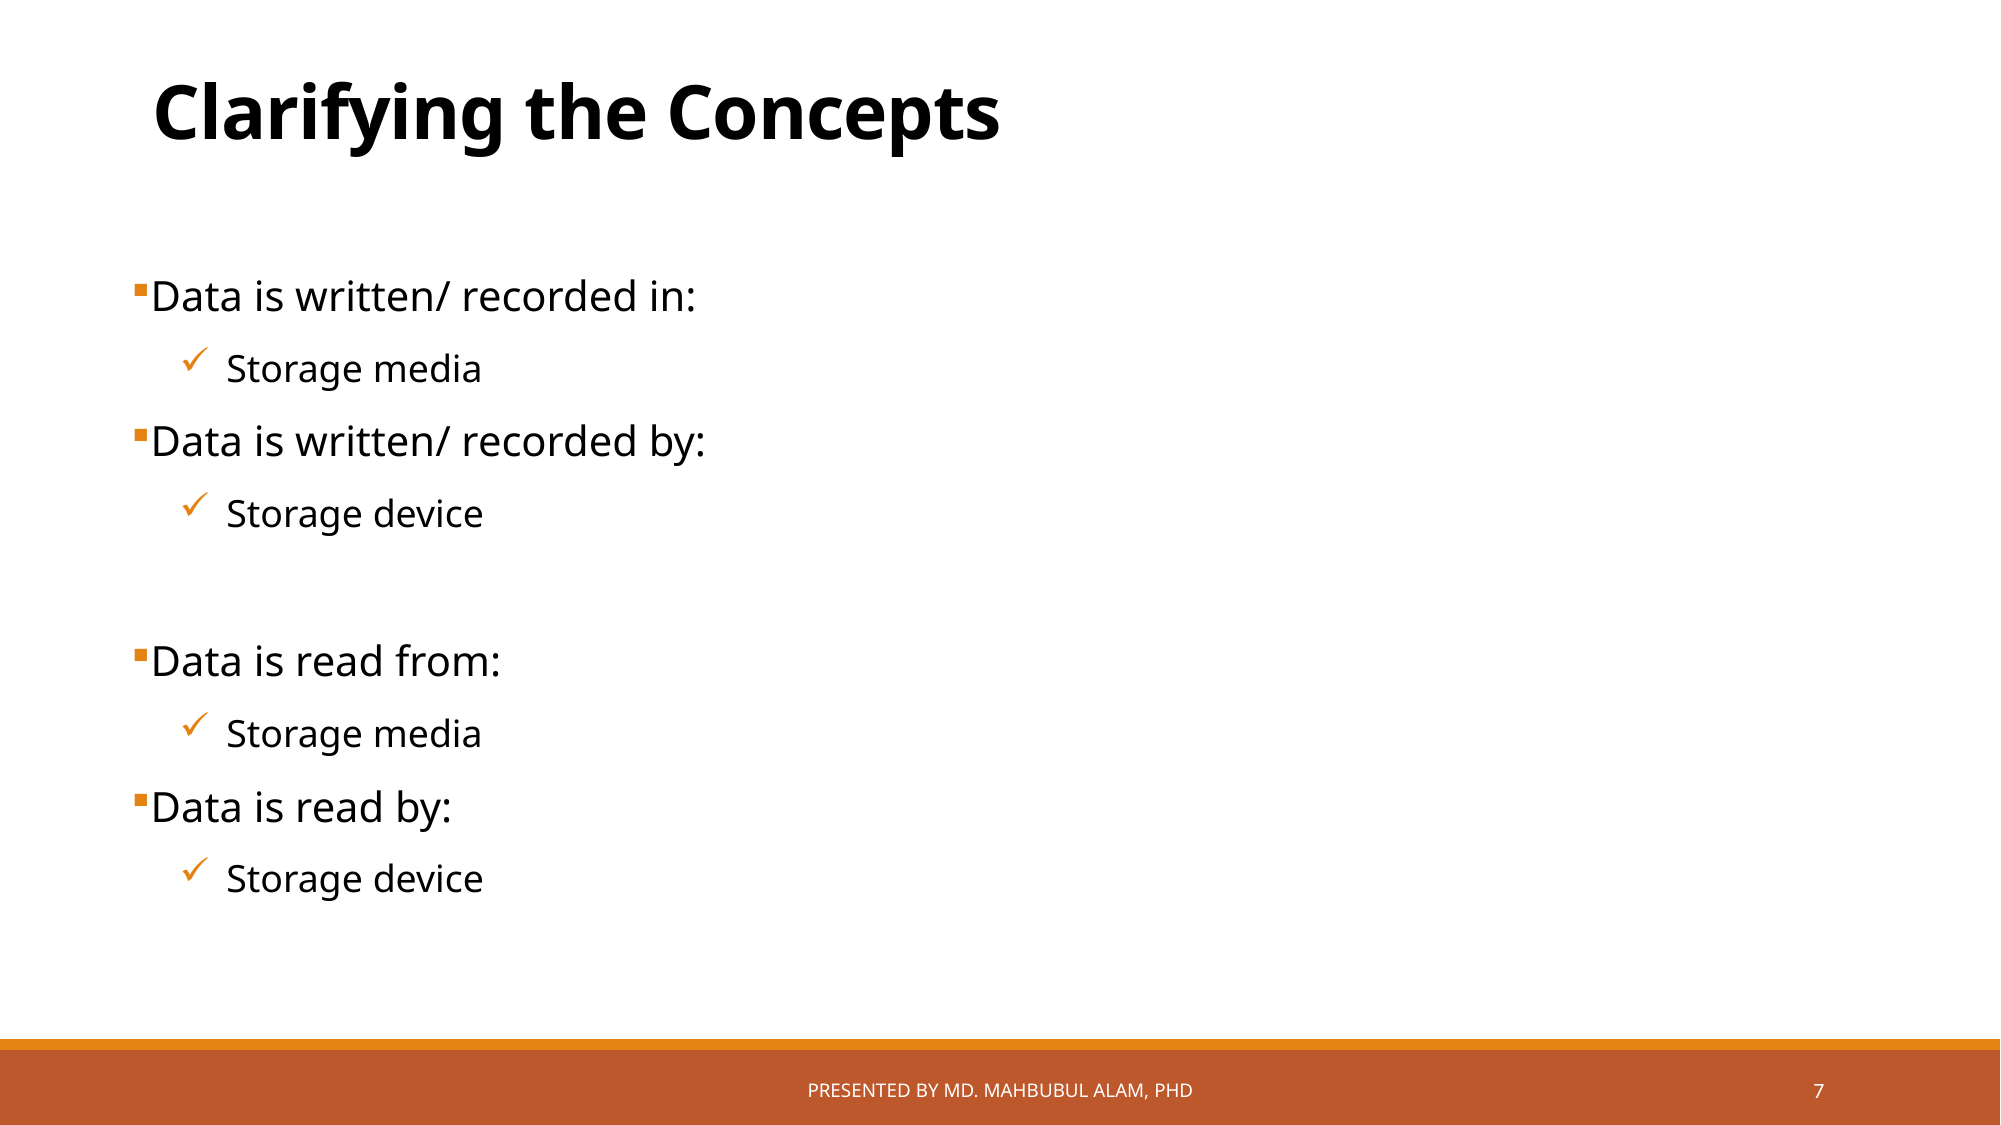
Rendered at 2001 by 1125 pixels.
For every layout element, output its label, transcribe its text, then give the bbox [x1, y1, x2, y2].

title Clarifying the Concepts [137, 47, 1830, 163]
slide_number 7 [1624, 1059, 1840, 1120]
list Data is written/ recorded in: Storage media Data is written/ recorded by: Storage device Data is read from: Storage media Data is read by: Storage device [131, 262, 1869, 1001]
footer Presented by Md. Mahbubul Alam, PhD [604, 1059, 1396, 1120]
